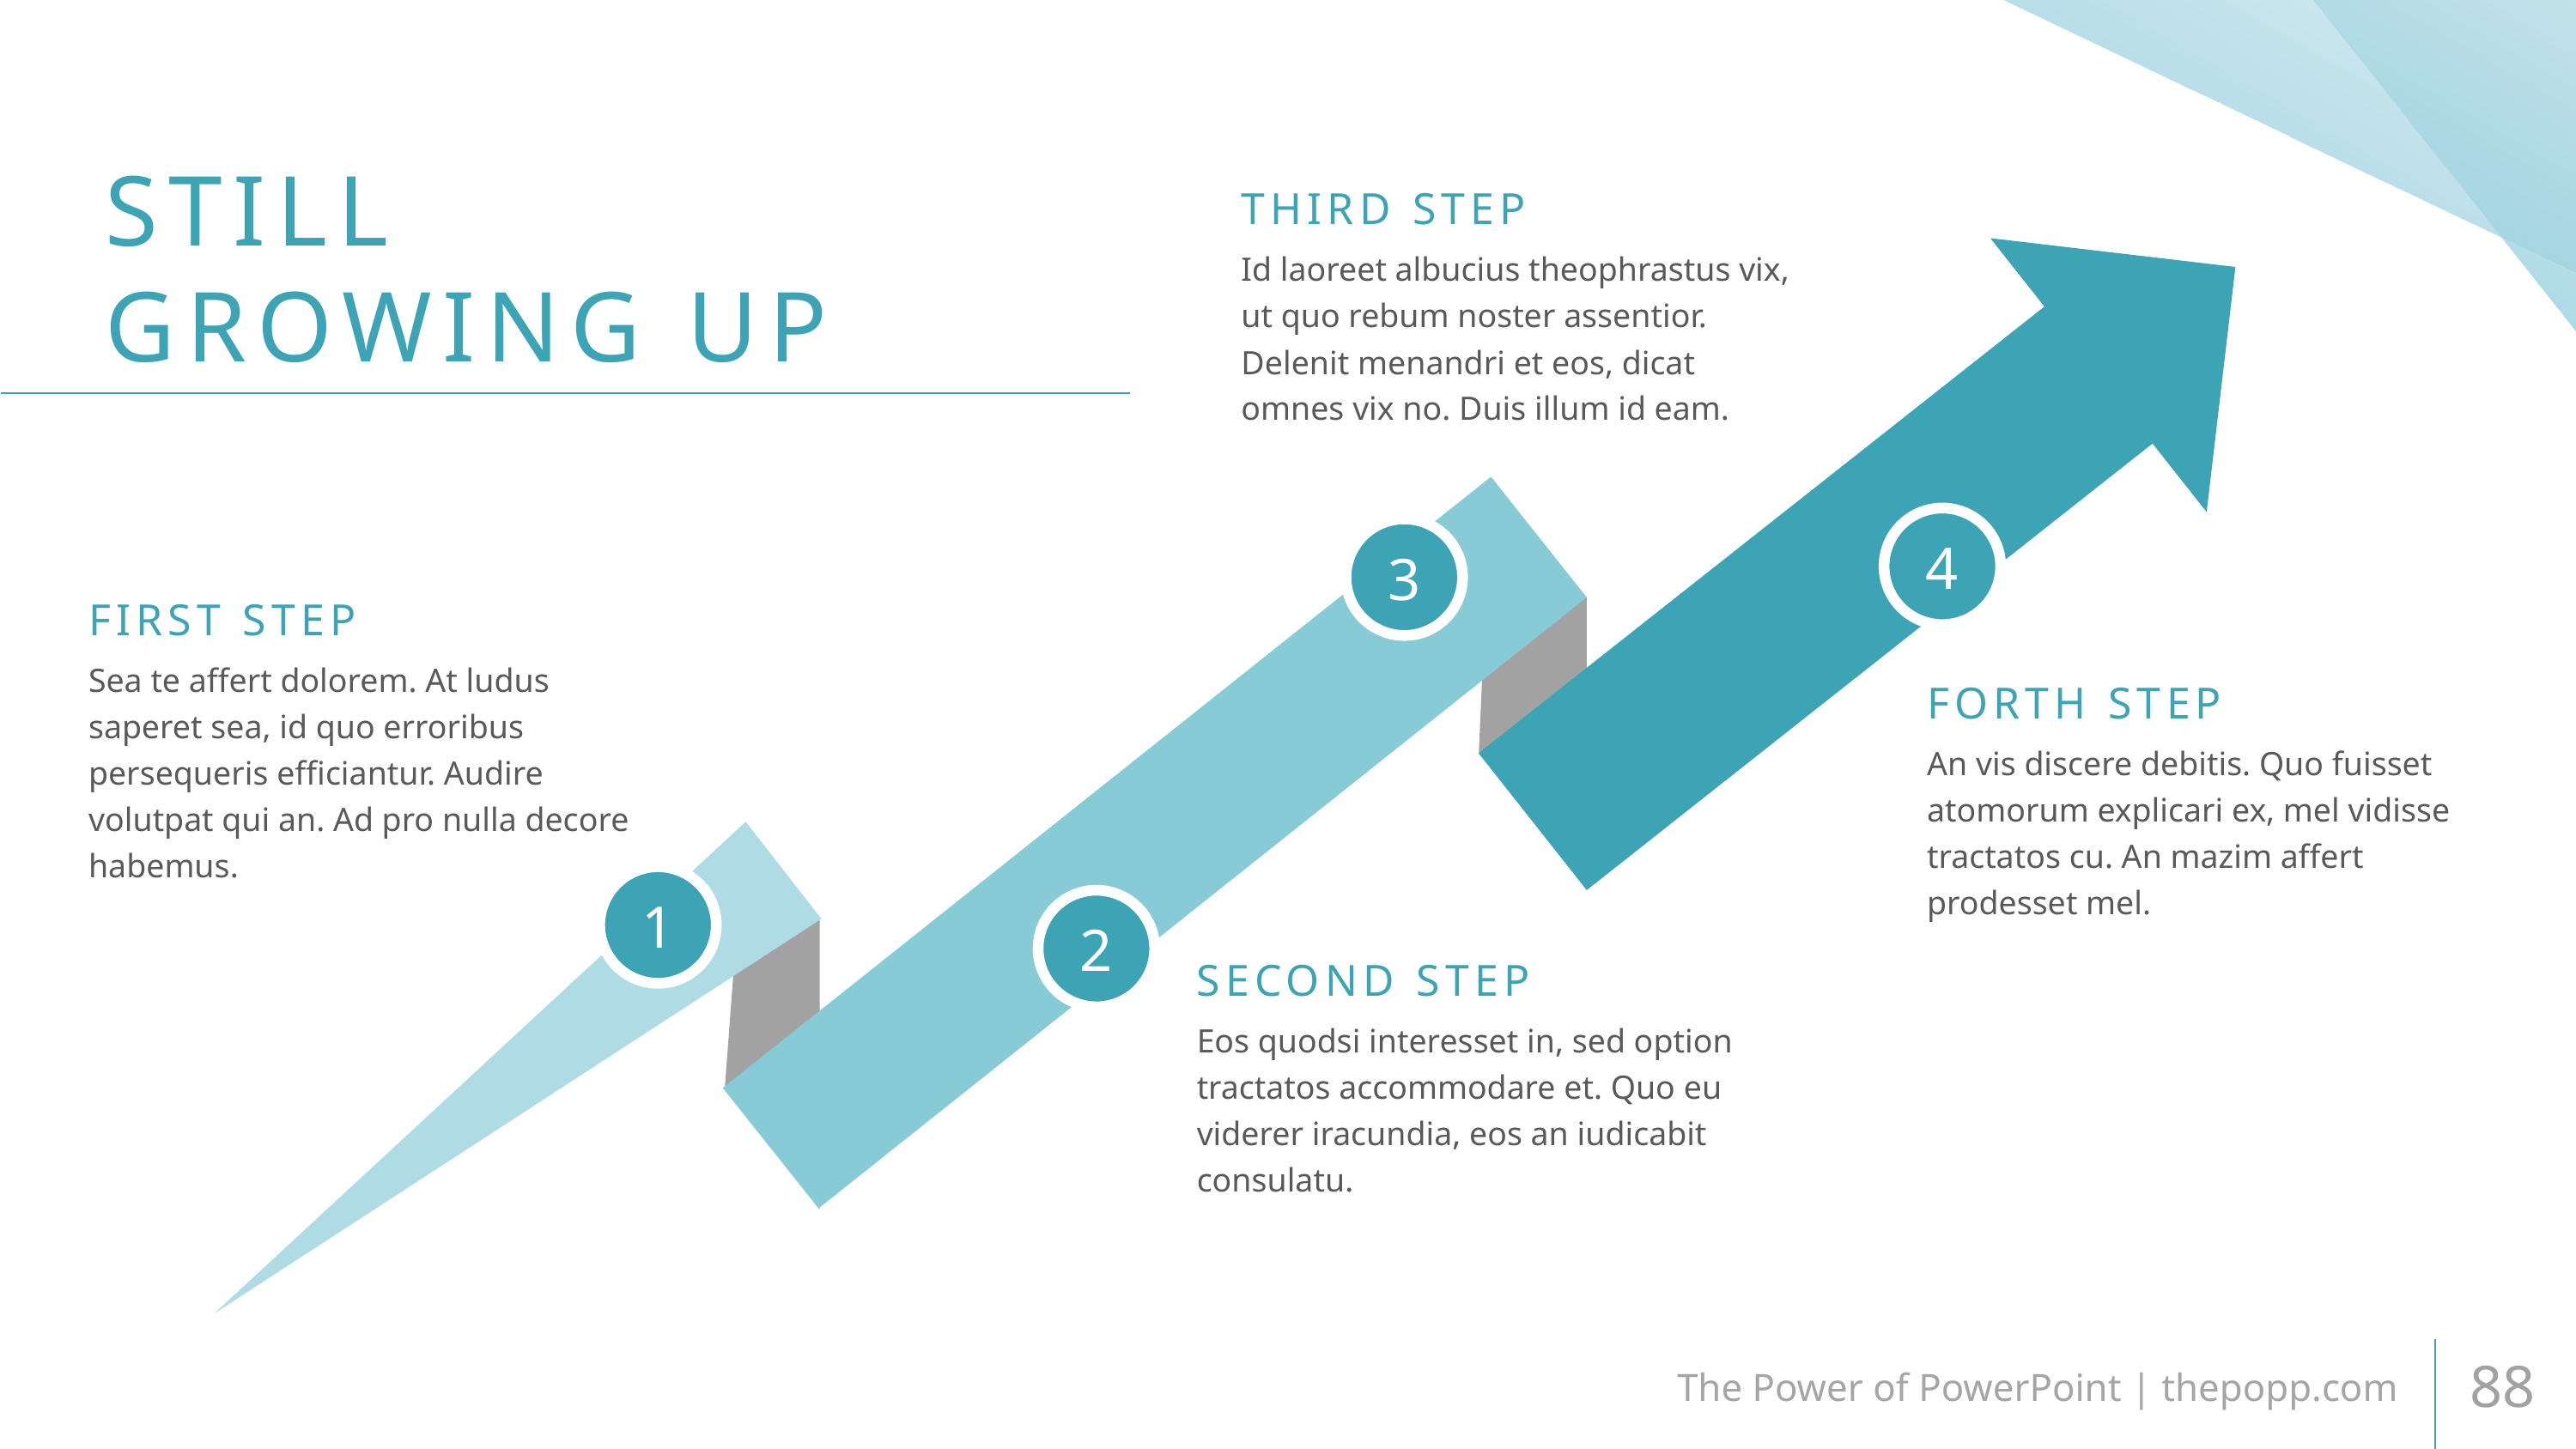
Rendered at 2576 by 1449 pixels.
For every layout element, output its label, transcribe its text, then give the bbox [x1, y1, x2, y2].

list Id laoreet albucius theophrastus vix, ut quo rebum noster assentior. Delenit menandri et eos, dicat omnes vix no. Duis illum id eam. [1218, 246, 1826, 459]
list SECOND STEP [1174, 925, 1782, 1016]
list Sea te affert dolorem. At ludus saperet sea, id quo erroribus persequeris efficiantur. Audire volutpat qui an. Ad pro nulla decore habemus. [65, 656, 673, 870]
list FIRST STEP [65, 565, 673, 656]
list Eos quodsi interesset in, sed option tractatos accommodare et. Quo eu viderer iracundia, eos an iudicabit consulatu. [1174, 1016, 1782, 1231]
list FORTH STEP [1904, 648, 2512, 739]
list An vis discere debitis. Quo fuisset atomorum explicari ex, mel vidisse tractatos cu. An mazim affert prodesset mel. [1904, 739, 2512, 954]
list THIRD STEP [1218, 154, 1826, 246]
slide_number 88 [2446, 1350, 2575, 1428]
footer The Power of PowerPoint | thepopp.com [1326, 1350, 2421, 1428]
list STILL GROWING UP [82, 81, 933, 393]
